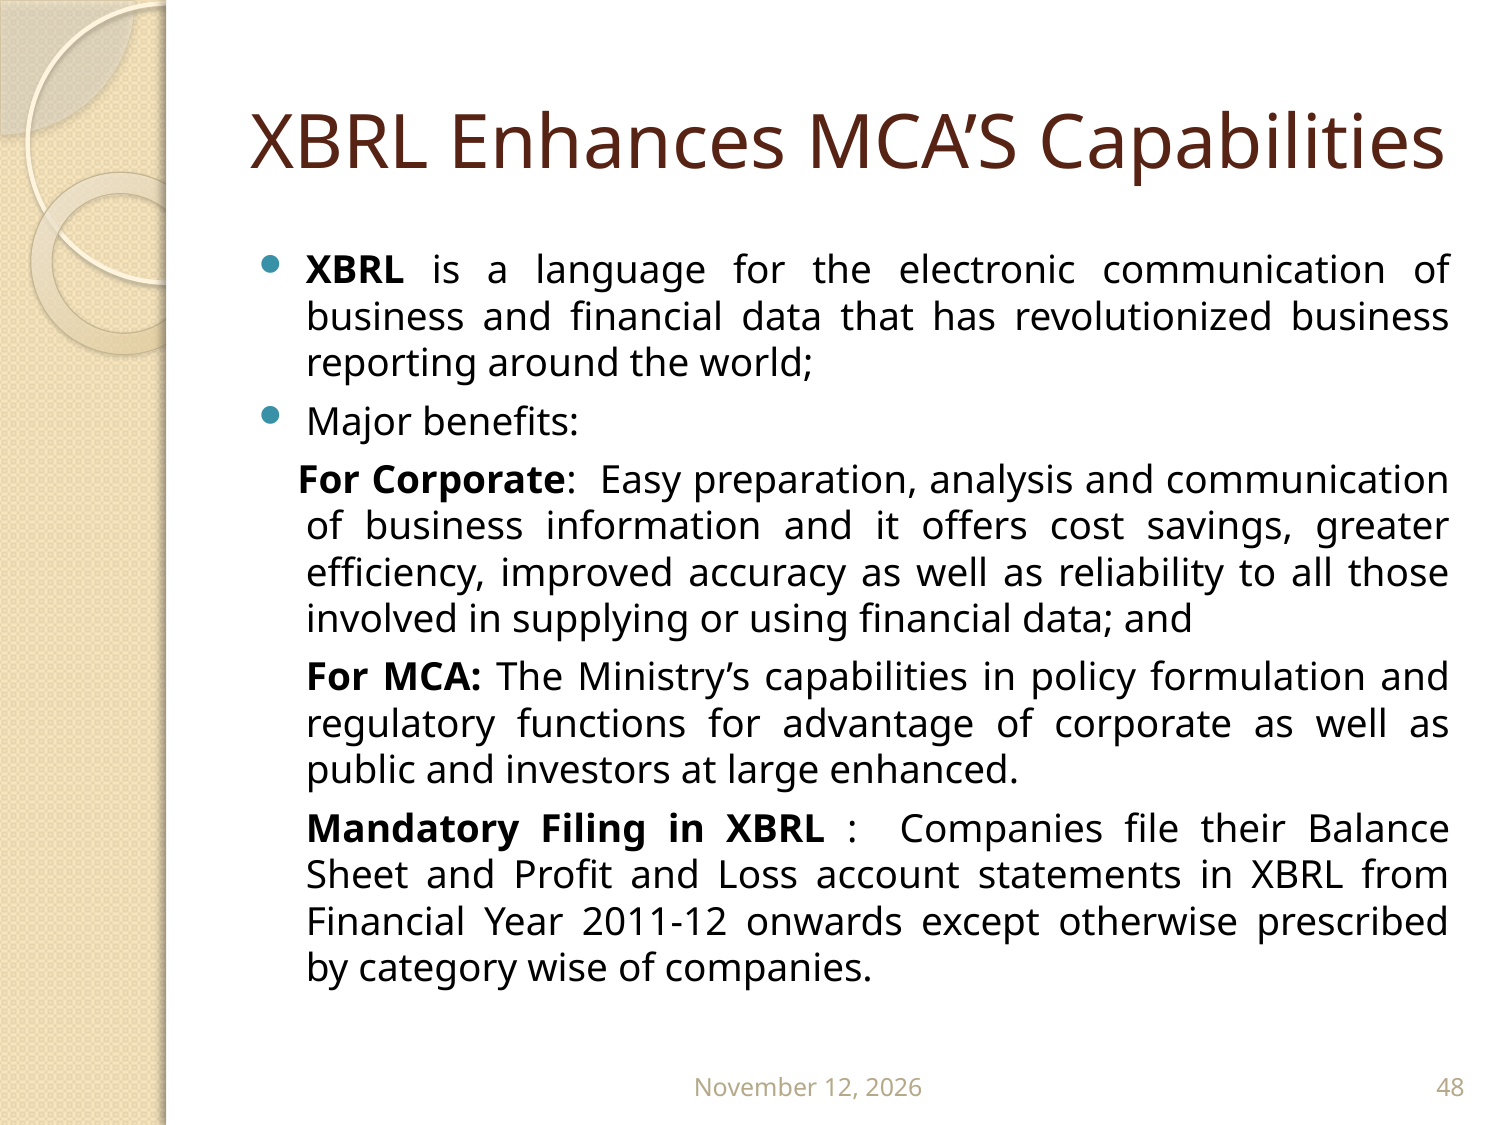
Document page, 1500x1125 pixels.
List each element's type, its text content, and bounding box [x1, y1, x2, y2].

title XBRL Enhances MCA’S Capabilities [235, 45, 1466, 233]
list XBRL is a language for the electronic communication of business and financial data that has revolutionized business reporting around the world; Major benefits: For Corporate: Easy preparation, analysis and communication of business information and it offers cost savings, greater efficiency, improved accuracy as well as reliability to all those involved in supplying or using financial data; and For MCA: The Ministry’s capabilities in policy formulation and regulatory functions for advantage of corporate as well as public and investors at large enhanced. Mandatory Filing in XBRL : Companies file their Balance Sheet and Profit and Loss account statements in XBRL from Financial Year 2011-12 onwards except otherwise prescribed by category wise of companies. [235, 237, 1466, 1050]
slide_number 48 [1413, 1034, 1488, 1113]
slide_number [587, 1034, 938, 1113]
